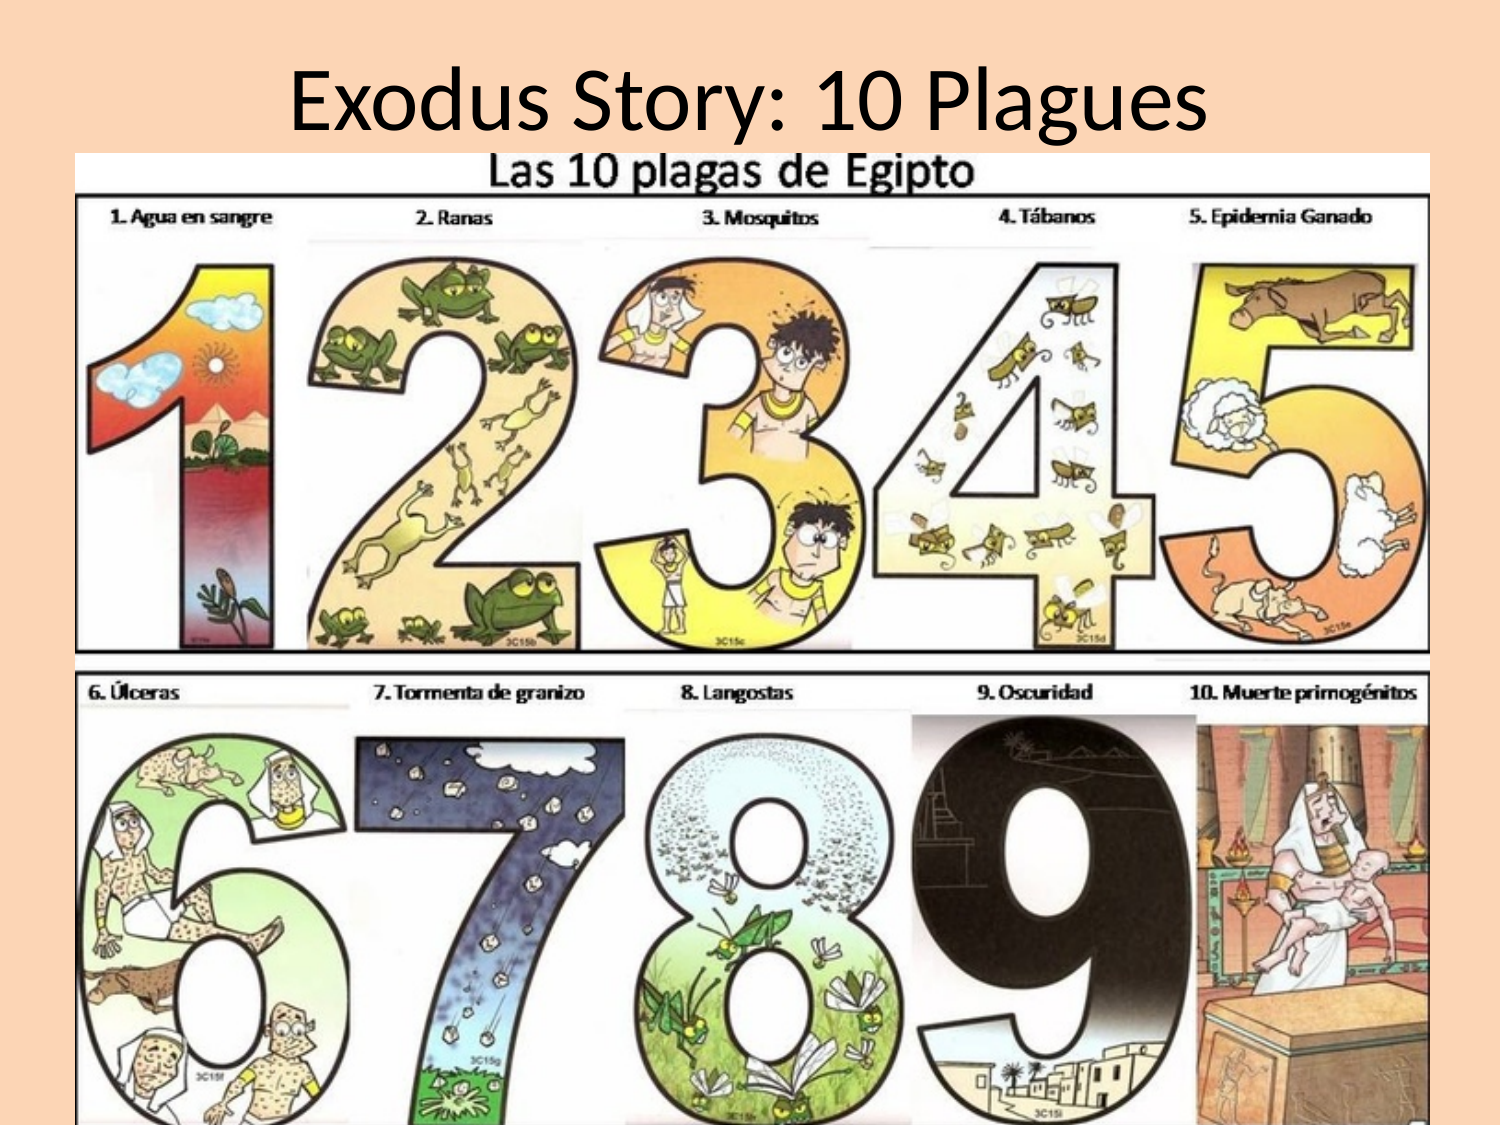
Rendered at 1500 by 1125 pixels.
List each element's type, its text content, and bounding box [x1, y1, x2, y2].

title Exodus Story: 10 Plagues [75, 0, 1425, 153]
picture [74, 153, 1430, 1125]
